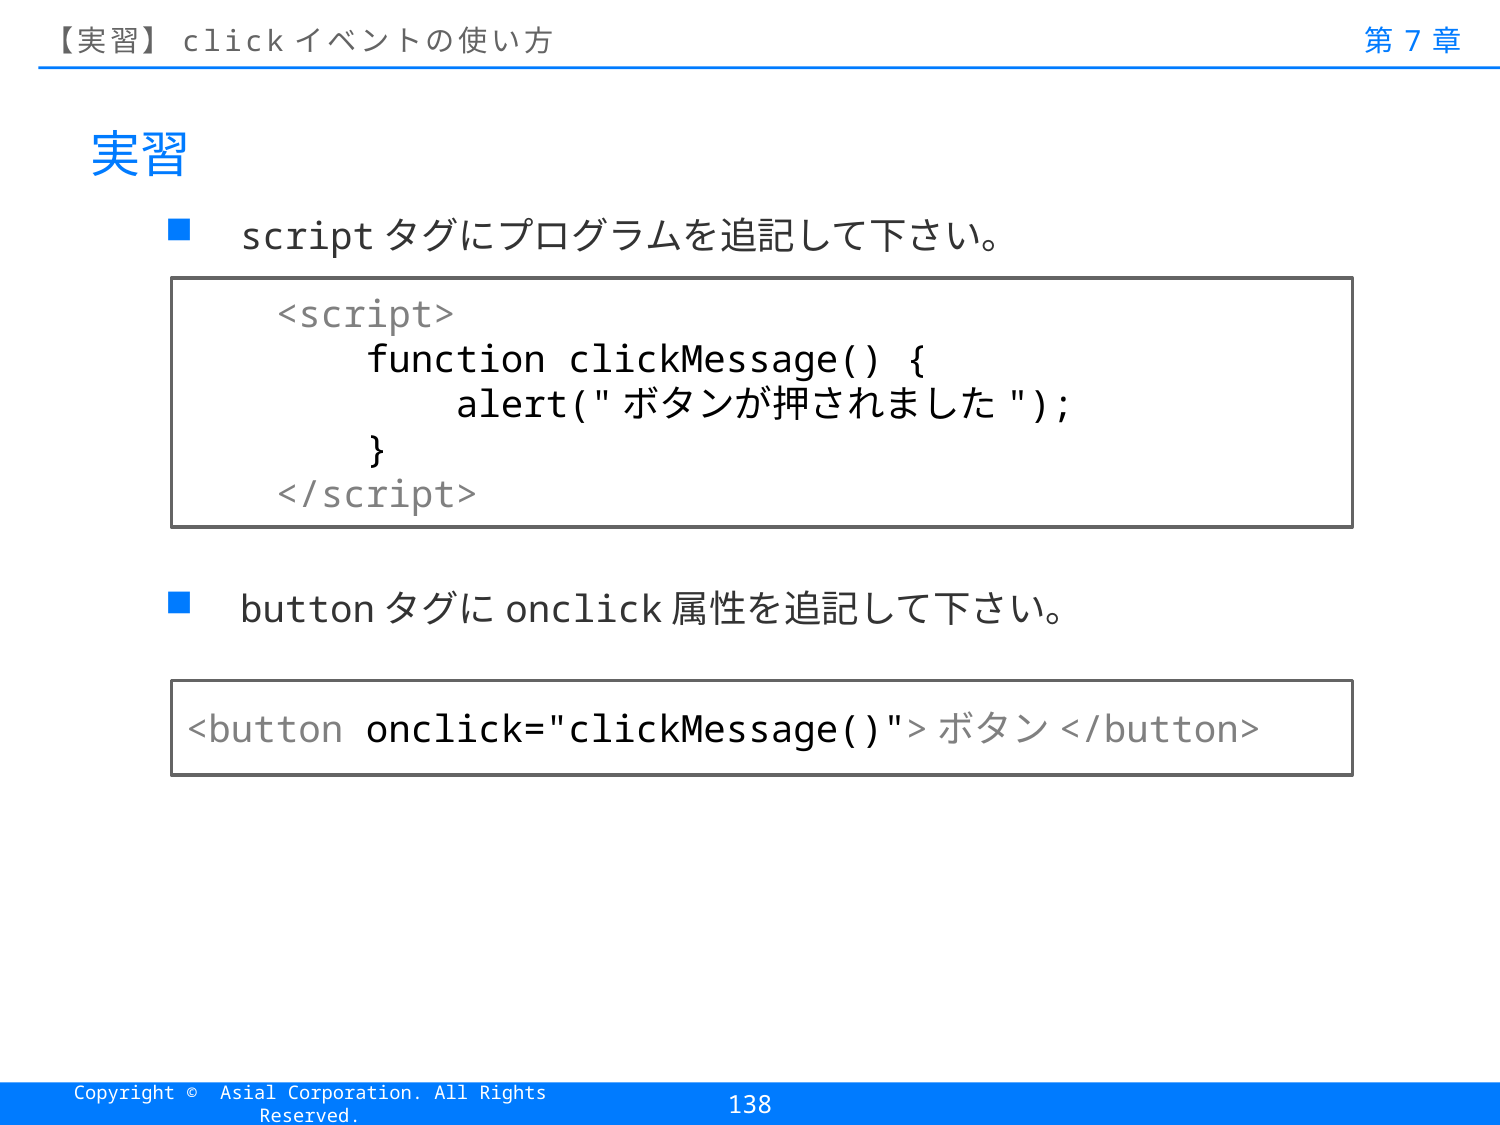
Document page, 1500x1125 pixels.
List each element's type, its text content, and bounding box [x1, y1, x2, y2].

text_box <script> function clickMessage() { alert("ボタンが押されました"); } </script> [169, 276, 1354, 529]
list 第7章 [702, 7, 1477, 72]
list 実習 scriptタグにプログラムを追記して下さい。 buttonタグにonclick属性を追記して下さい。 [75, 84, 1425, 646]
slide_number 138 [581, 1075, 919, 1125]
title 【実習】clickイベントの使い方 [29, 7, 702, 72]
text_box <button onclick="clickMessage()">ボタン</button> [169, 678, 1354, 777]
